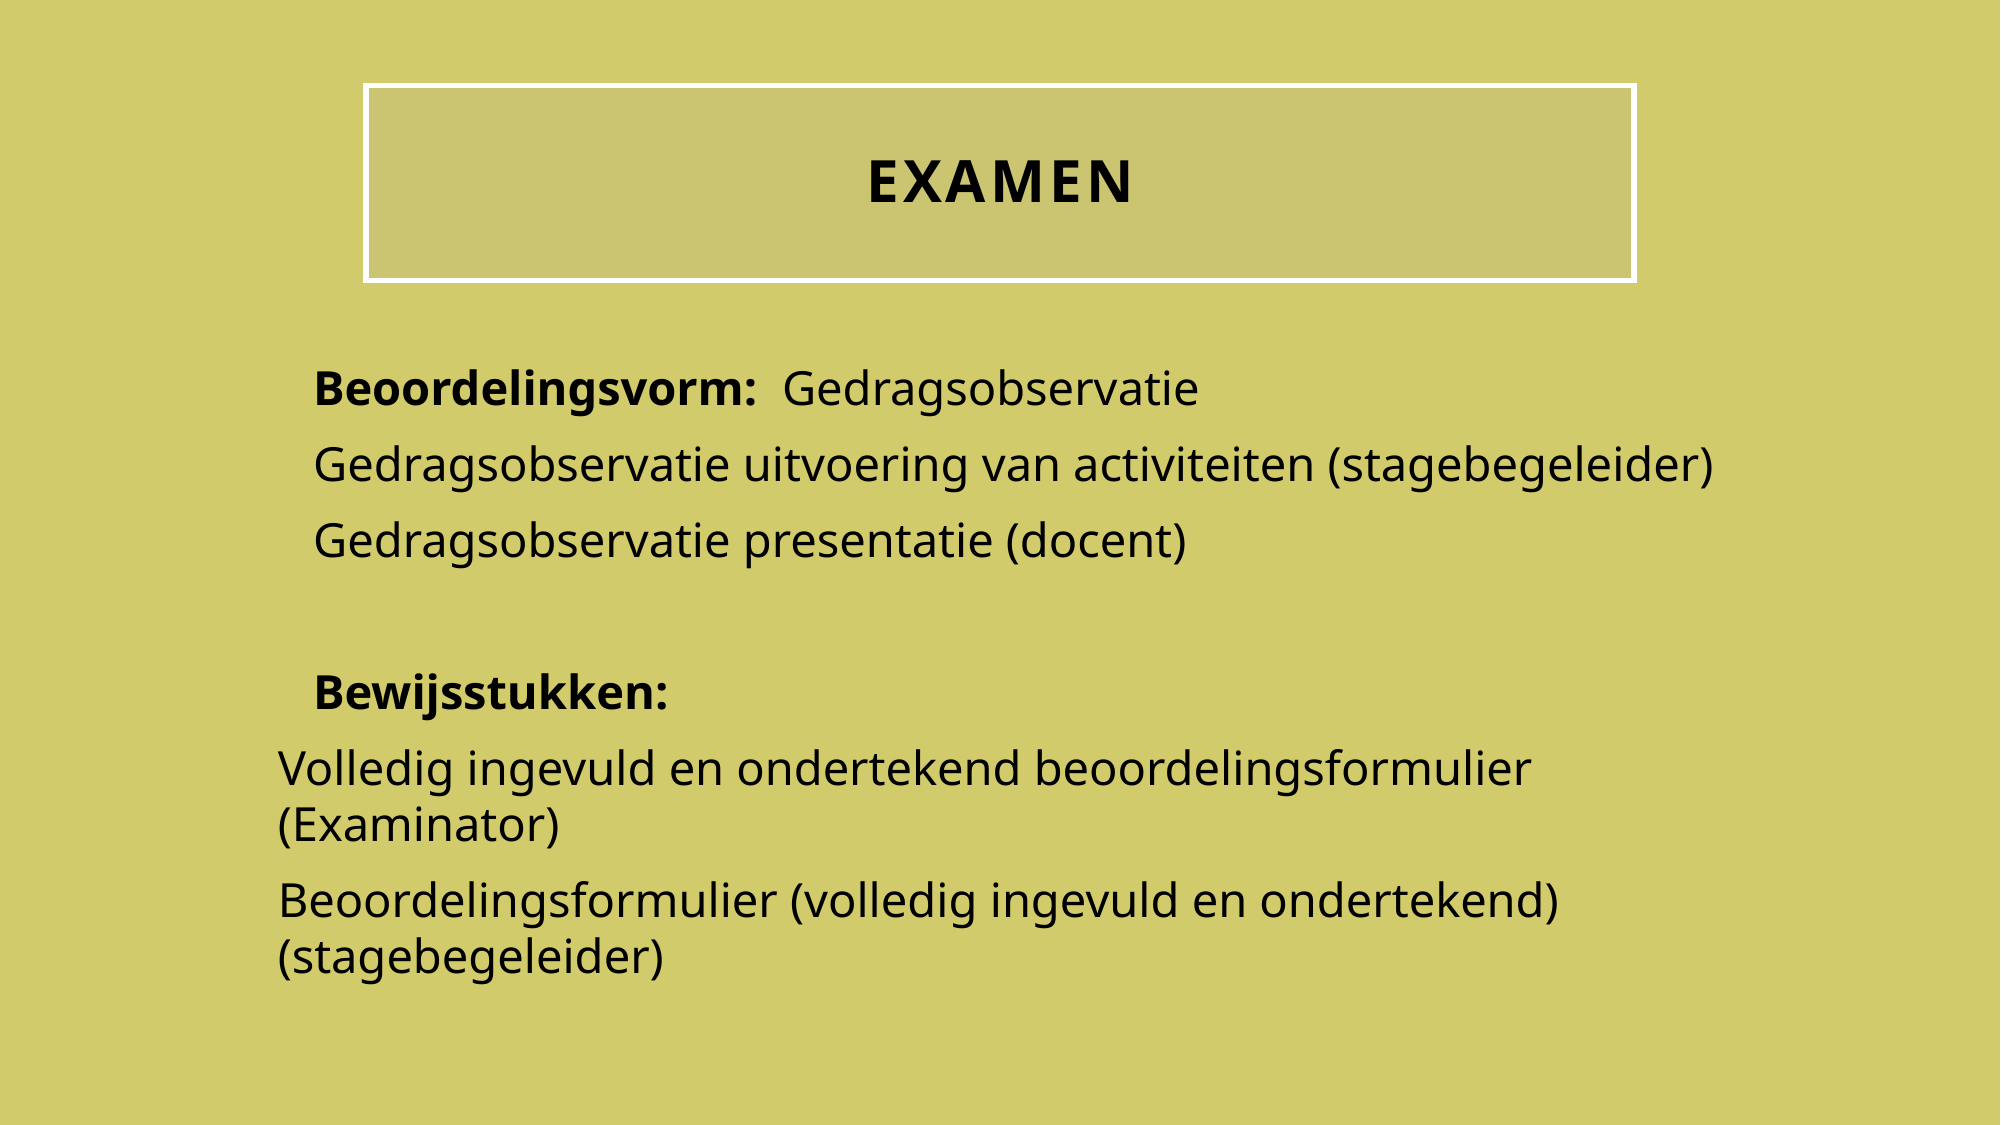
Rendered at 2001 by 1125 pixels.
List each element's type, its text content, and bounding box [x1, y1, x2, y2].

title examen [363, 83, 1637, 283]
list Beoordelingsvorm: Gedragsobservatie Gedragsobservatie uitvoering van activiteiten (stagebegeleider) Gedragsobservatie presentatie (docent) Bewijsstukken: Volledig ingevuld en ondertekend beoordelingsformulier (Examinator) Beoordelingsformulier (volledig ingevuld en ondertekend) (stagebegeleider) [262, 350, 1737, 1040]
